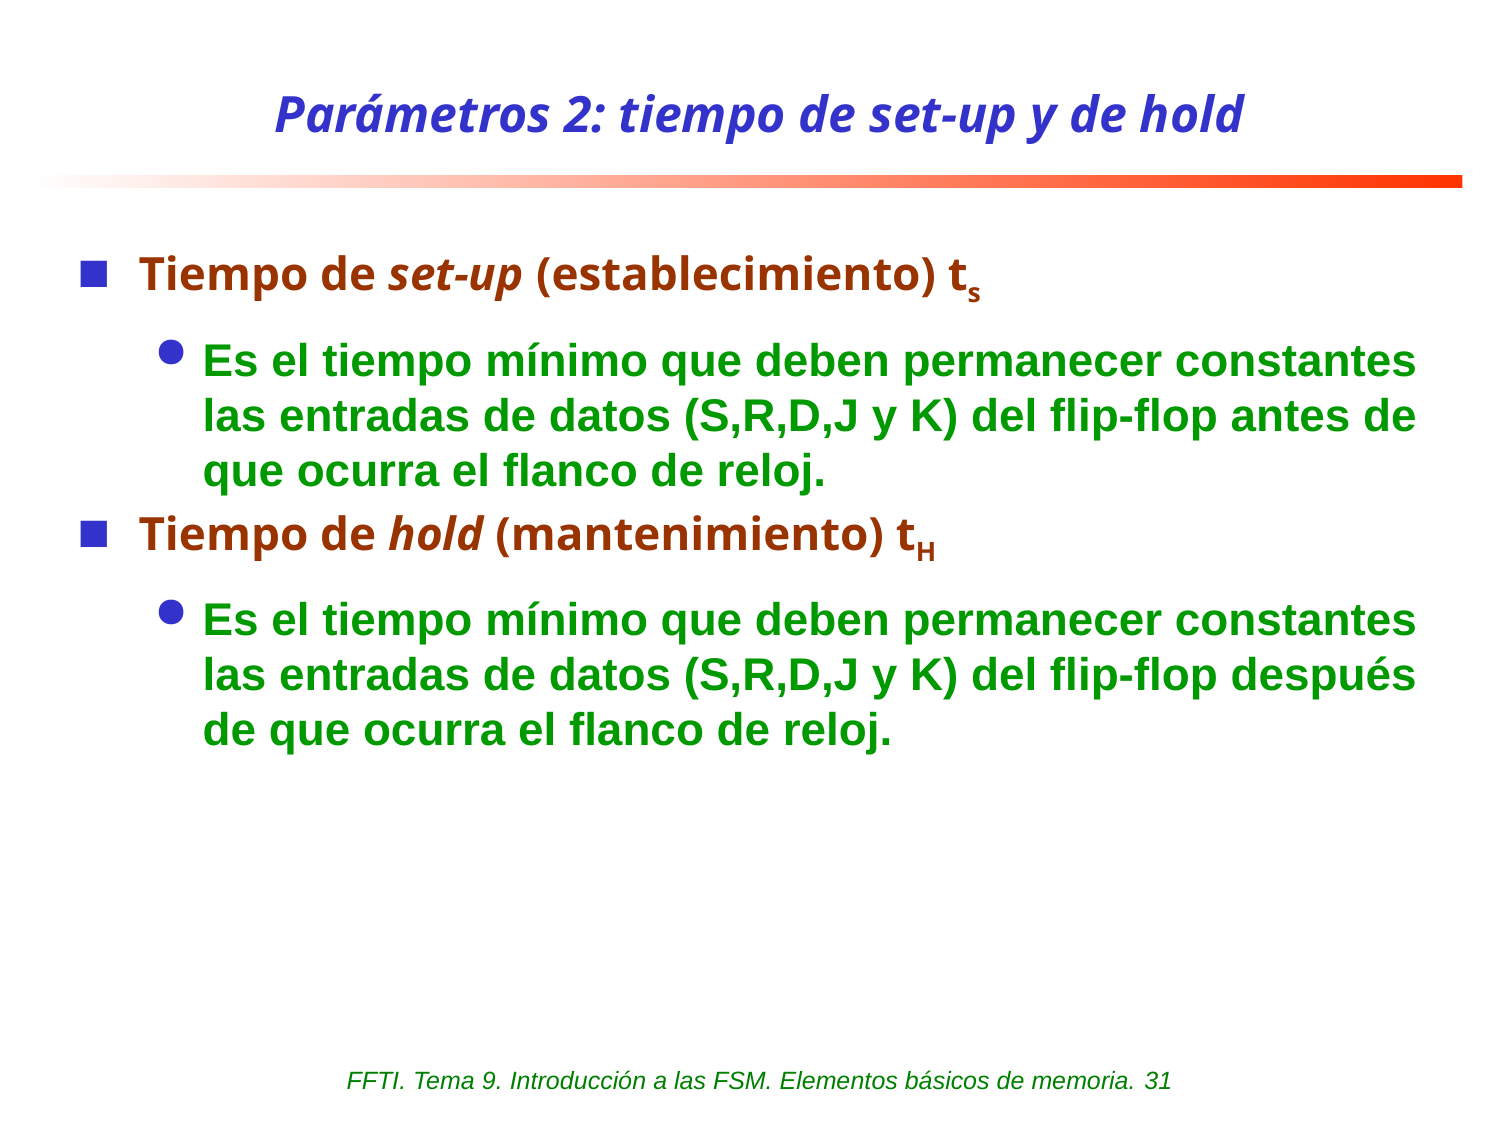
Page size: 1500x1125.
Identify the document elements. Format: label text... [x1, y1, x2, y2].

footer FFTI. Tema 9. Introducción a las FSM. Elementos básicos de memoria. 31 [68, 1056, 1451, 1103]
list Tiempo de set-up (establecimiento) ts Es el tiempo mínimo que deben permanecer constantes las entradas de datos (S,R,D,J y K) del flip-flop antes de que ocurra el flanco de reloj. Tiempo de hold (mantenimiento) tH Es el tiempo mínimo que deben permanecer constantes las entradas de datos (S,R,D,J y K) del flip-flop después de que ocurra el flanco de reloj. [68, 237, 1451, 797]
title Parámetros 2: tiempo de set-up y de hold [68, 49, 1451, 176]
